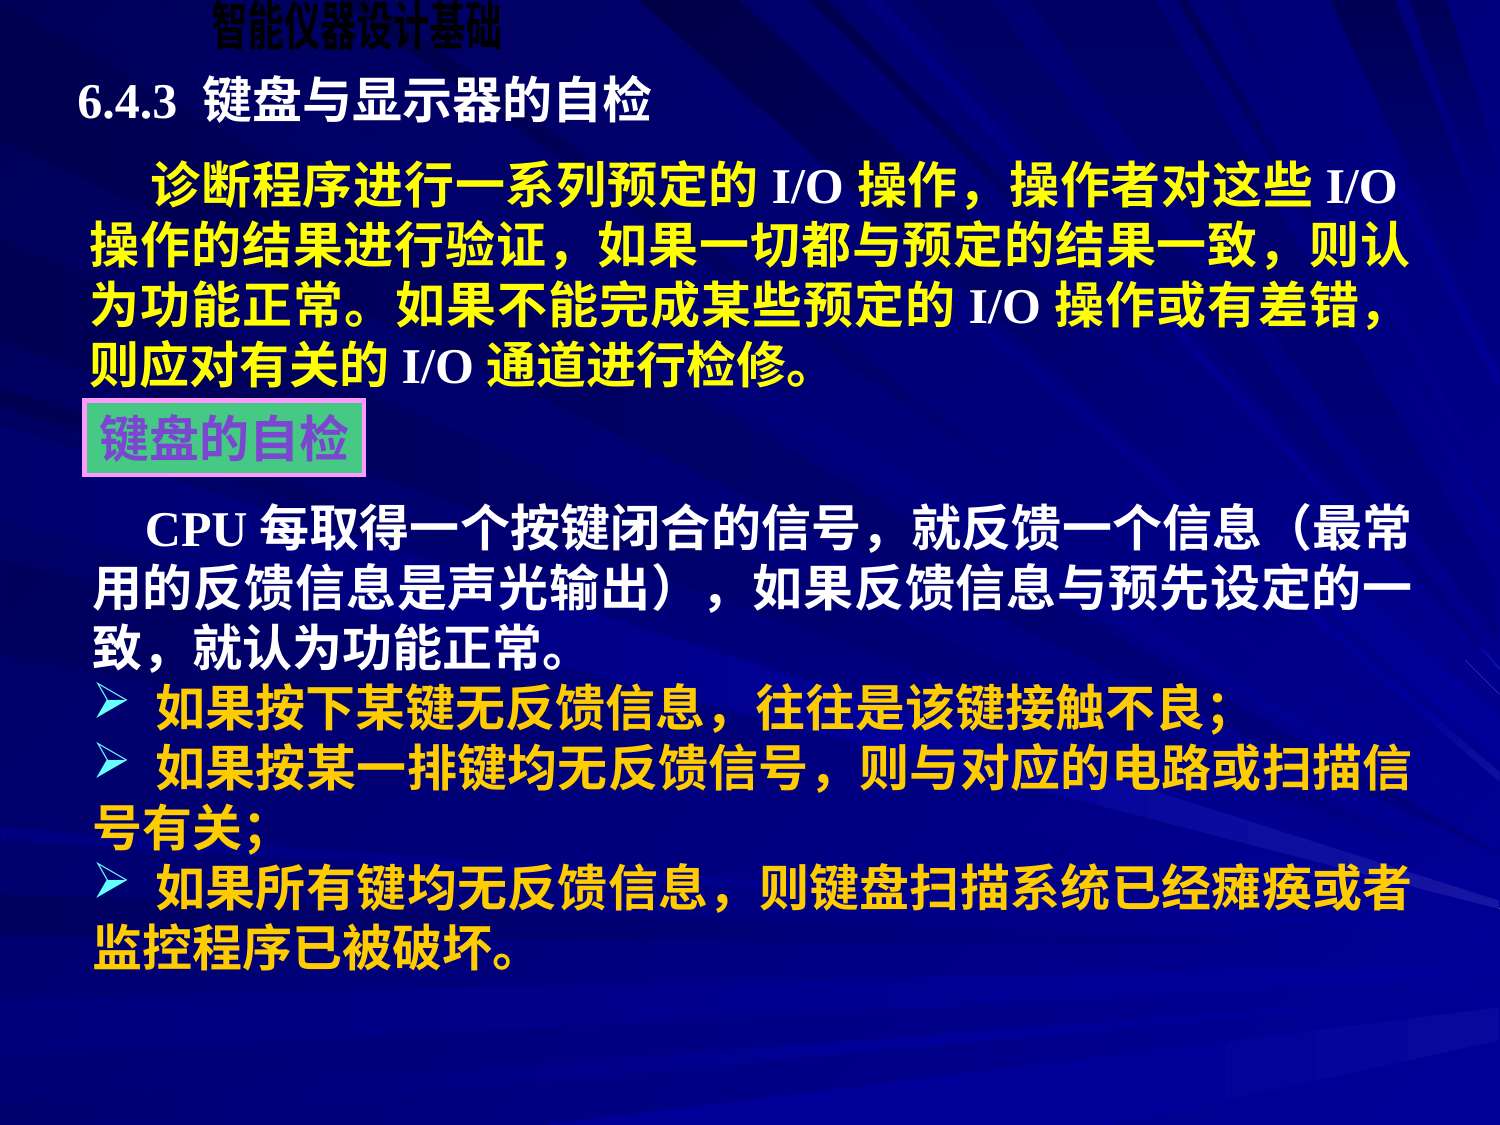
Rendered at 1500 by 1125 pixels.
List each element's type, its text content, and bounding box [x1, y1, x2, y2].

text_box CPU每取得一个按键闭合的信号，就反馈一个信息（最常用的反馈信息是声光输出），如果反馈信息与预先设定的一致，就认为功能正常。 如果按下某键无反馈信息，往往是该键接触不良； 如果按某一排键均无反馈信号，则与对应的电路或扫描信号有关； 如果所有键均无反馈信息，则键盘扫描系统已经瘫痪或者监控程序已被破坏。 [77, 489, 1428, 985]
text_box 诊断程序进行一系列预定的I/O操作，操作者对这些I/O操作的结果进行验证，如果一切都与预定的结果一致，则认为功能正常。如果不能完成某些预定的I/O操作或有差错，则应对有关的I/O通道进行检修。 [74, 146, 1425, 402]
text_box 6.4.3 键盘与显示器的自检 [62, 61, 976, 136]
text_box 键盘的自检 [84, 400, 365, 476]
